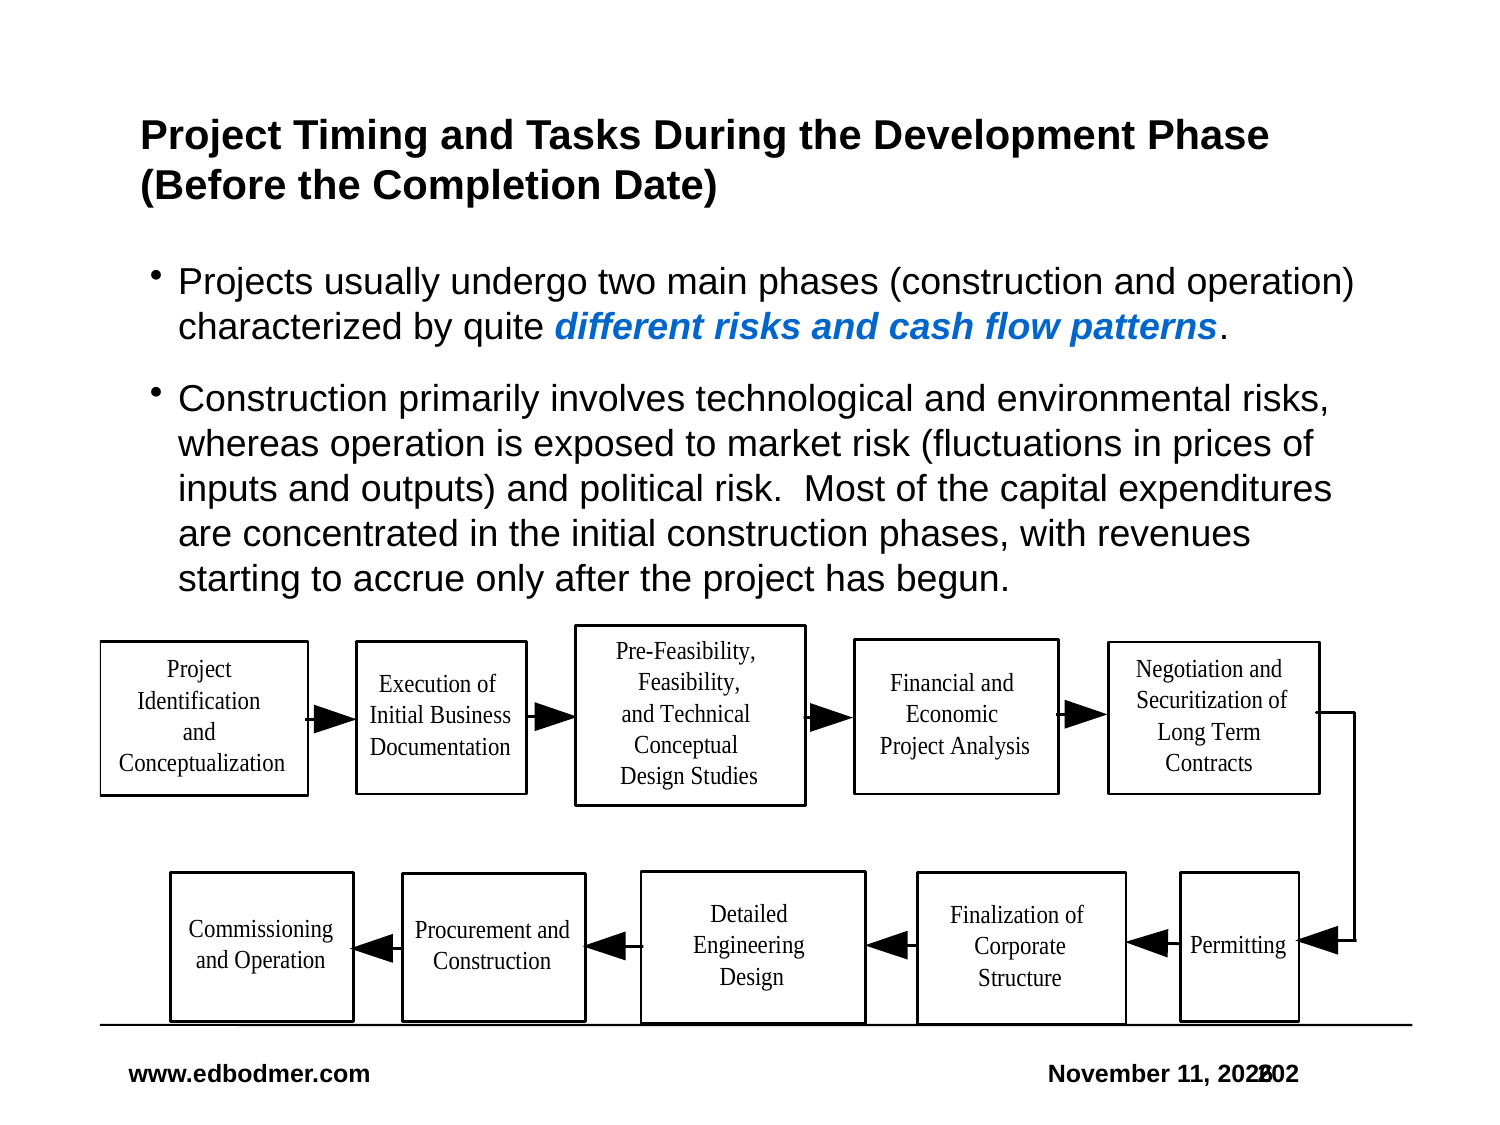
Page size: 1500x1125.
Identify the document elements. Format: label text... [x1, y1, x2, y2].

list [99, 624, 1401, 1026]
title Project Timing and Tasks During the Development Phase (Before the Completion Date) [124, 99, 1288, 226]
list Projects usually undergo two main phases (construction and operation) characterized by quite different risks and cash flow patterns. Construction primarily involves technological and environmental risks, whereas operation is exposed to market risk (fluctuations in prices of inputs and outputs) and political risk. Most of the capital expenditures are concentrated in the initial construction phases, with revenues starting to accrue only after the project has begun. [124, 249, 1376, 623]
